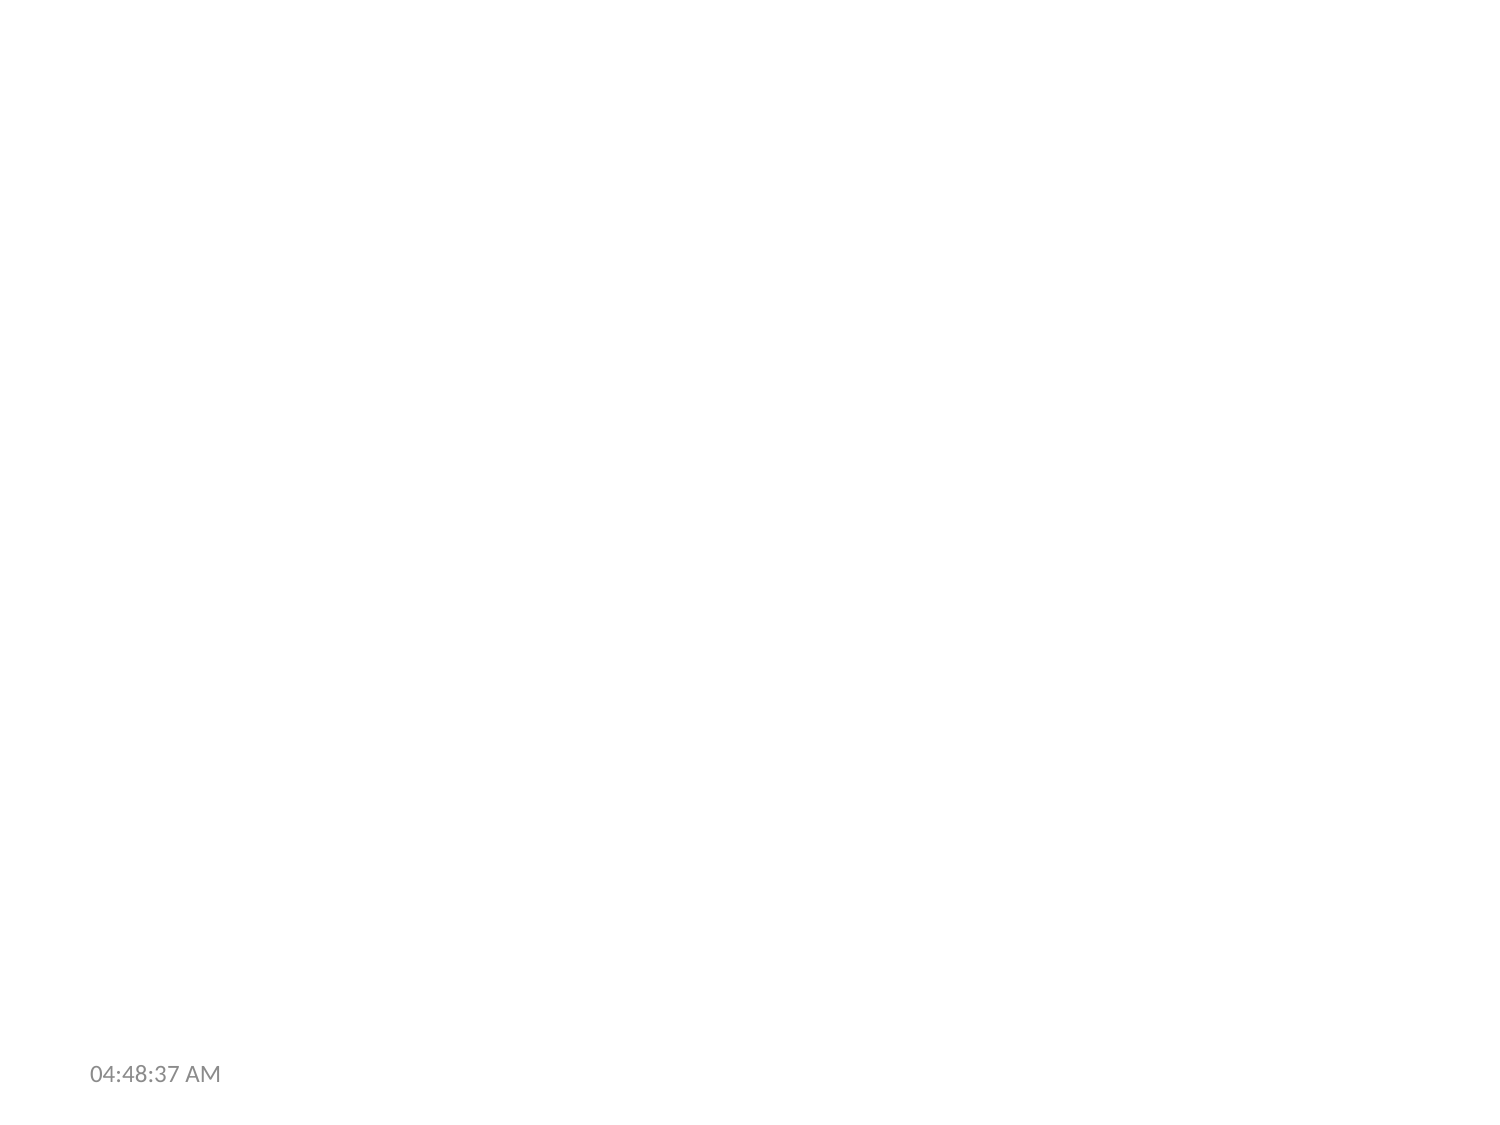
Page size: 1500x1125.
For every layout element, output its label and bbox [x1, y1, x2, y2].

slide_number [75, 1042, 425, 1103]
